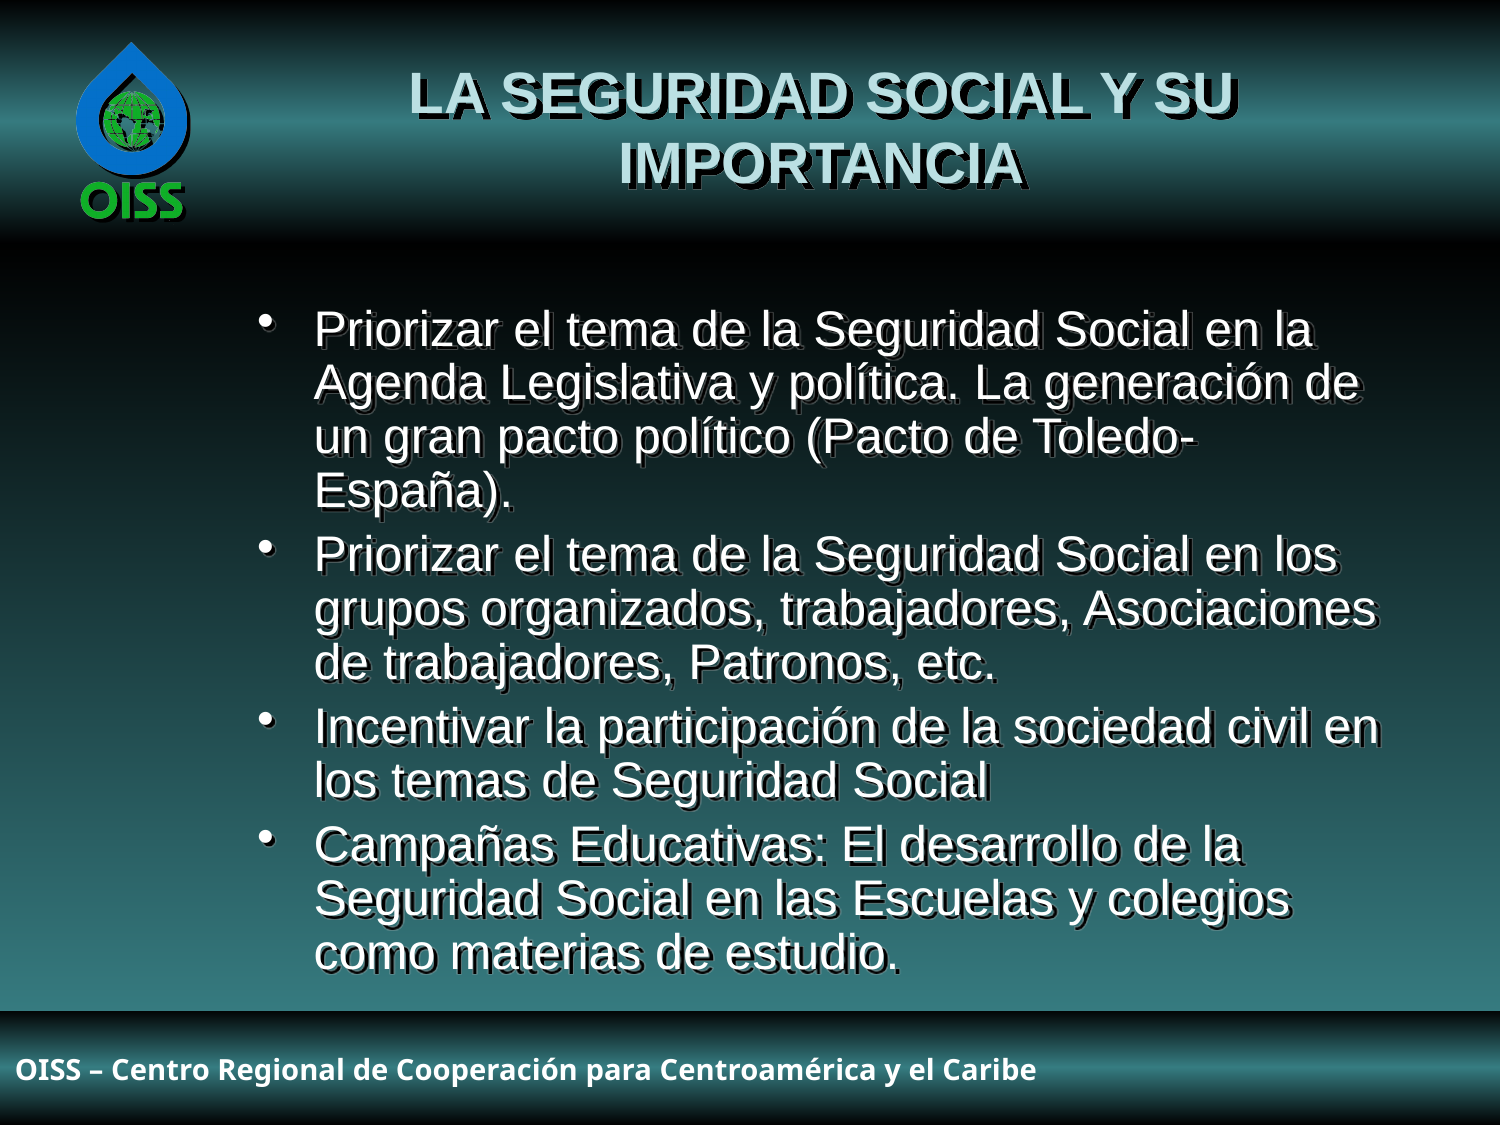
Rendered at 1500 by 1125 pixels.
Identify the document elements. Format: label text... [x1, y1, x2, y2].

list Priorizar el tema de la Seguridad Social en la Agenda Legislativa y política. La generación de un gran pacto político (Pacto de Toledo- España). Priorizar el tema de la Seguridad Social en los grupos organizados, trabajadores, Asociaciones de trabajadores, Patronos, etc. Incentivar la participación de la sociedad civil en los temas de Seguridad Social Campañas Educativas: El desarrollo de la Seguridad Social en las Escuelas y colegios como materias de estudio. [241, 266, 1426, 1017]
title LA SEGURIDAD SOCIAL Y SU IMPORTANCIA [218, 30, 1426, 219]
picture [76, 42, 187, 221]
